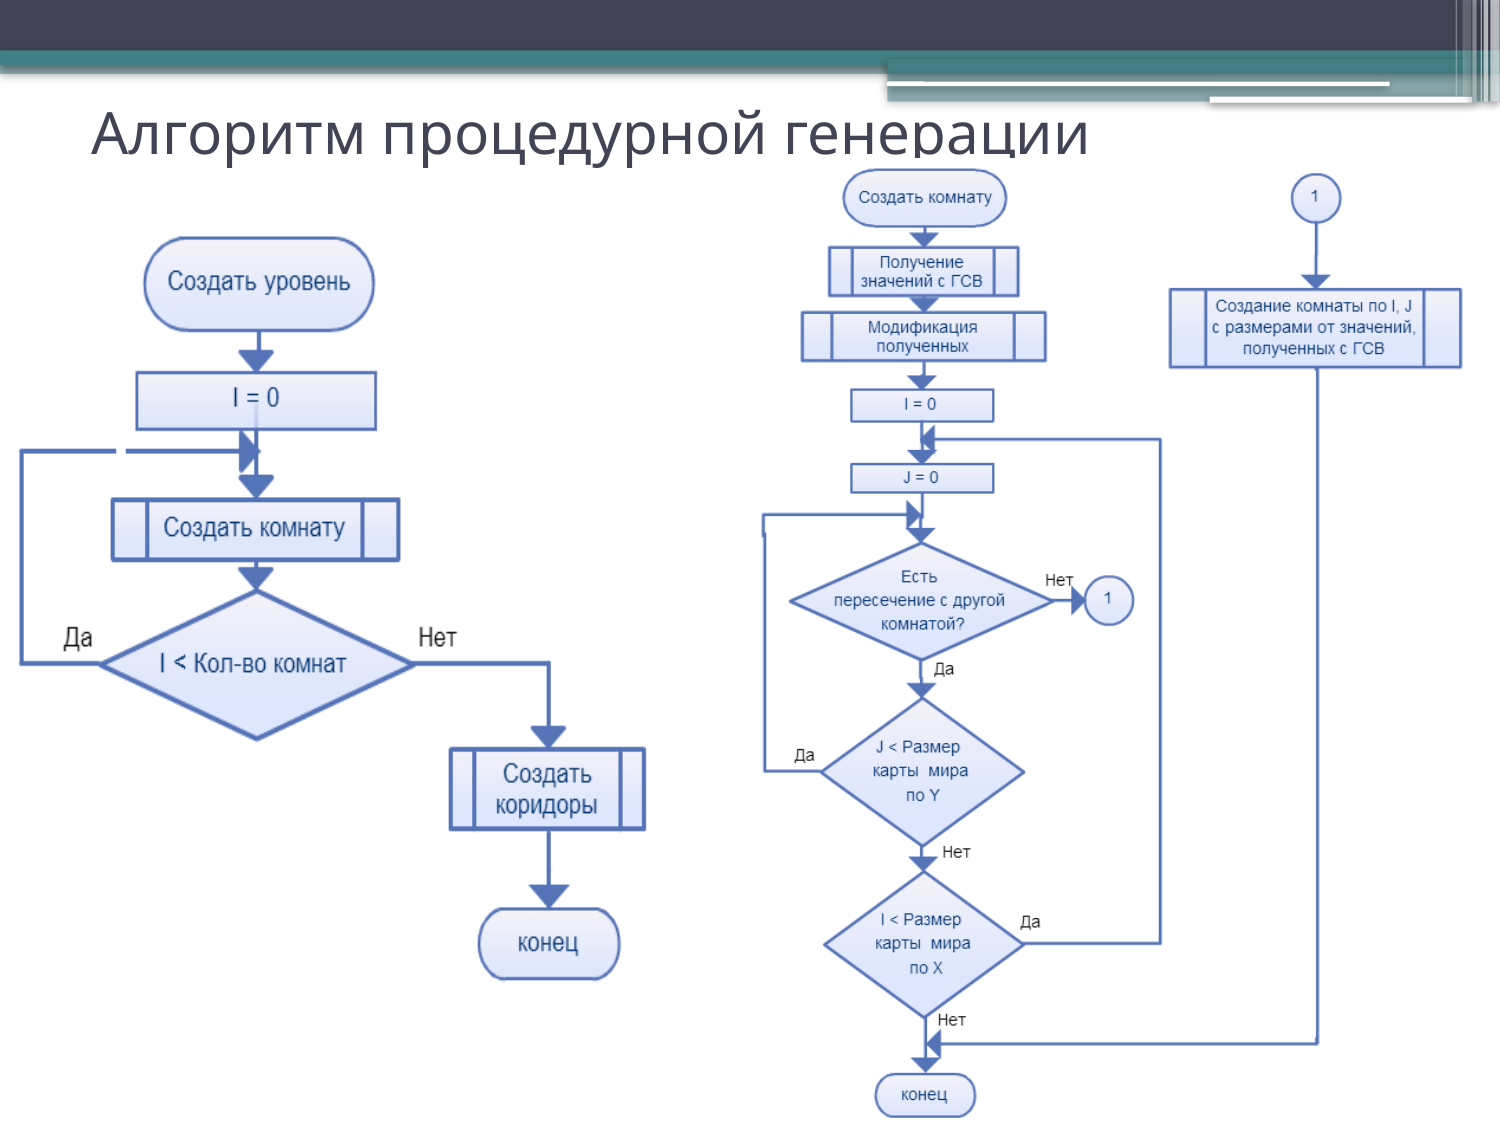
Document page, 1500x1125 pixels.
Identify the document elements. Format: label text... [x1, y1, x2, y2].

title Алгоритм процедурной генерации [76, 42, 1427, 220]
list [17, 172, 649, 1000]
picture [737, 158, 1471, 1125]
